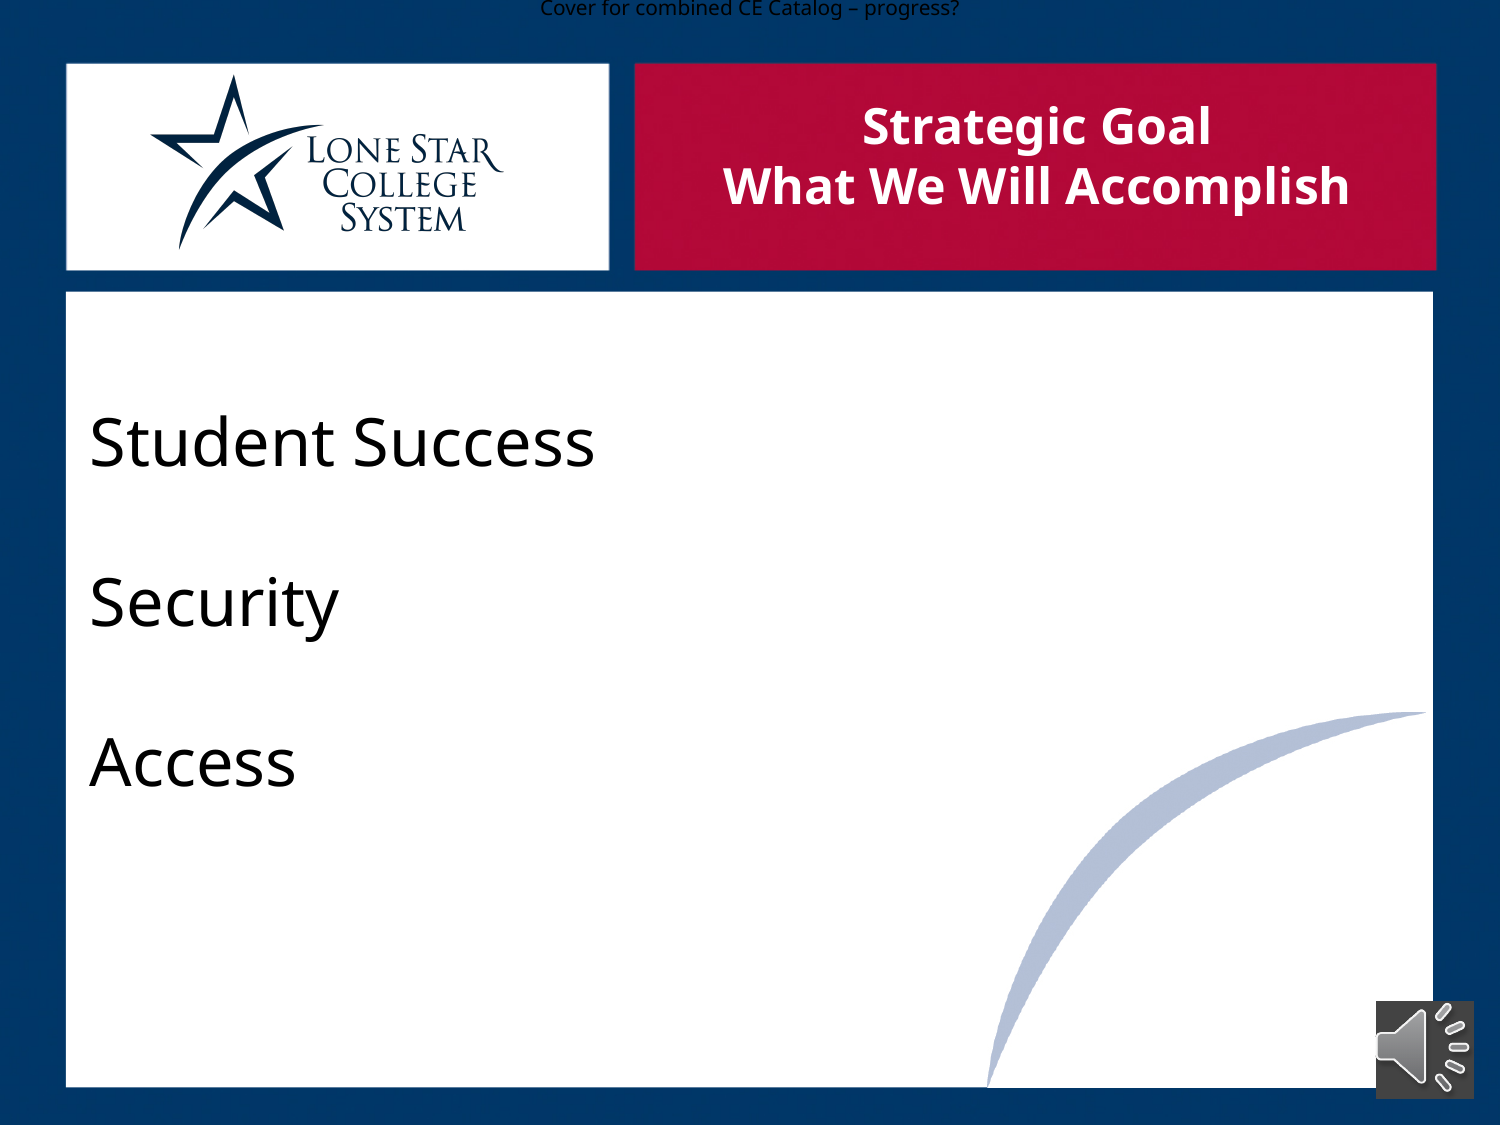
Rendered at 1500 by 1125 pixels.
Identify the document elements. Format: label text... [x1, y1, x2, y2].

text_box Student Success Security Access [75, 312, 775, 807]
text_box Strategic Goal What We Will Accomplish [637, 87, 1438, 223]
picture [0, 0, 1500, 1125]
text_box Cover for combined CE Catalog – progress? [525, 0, 975, 88]
